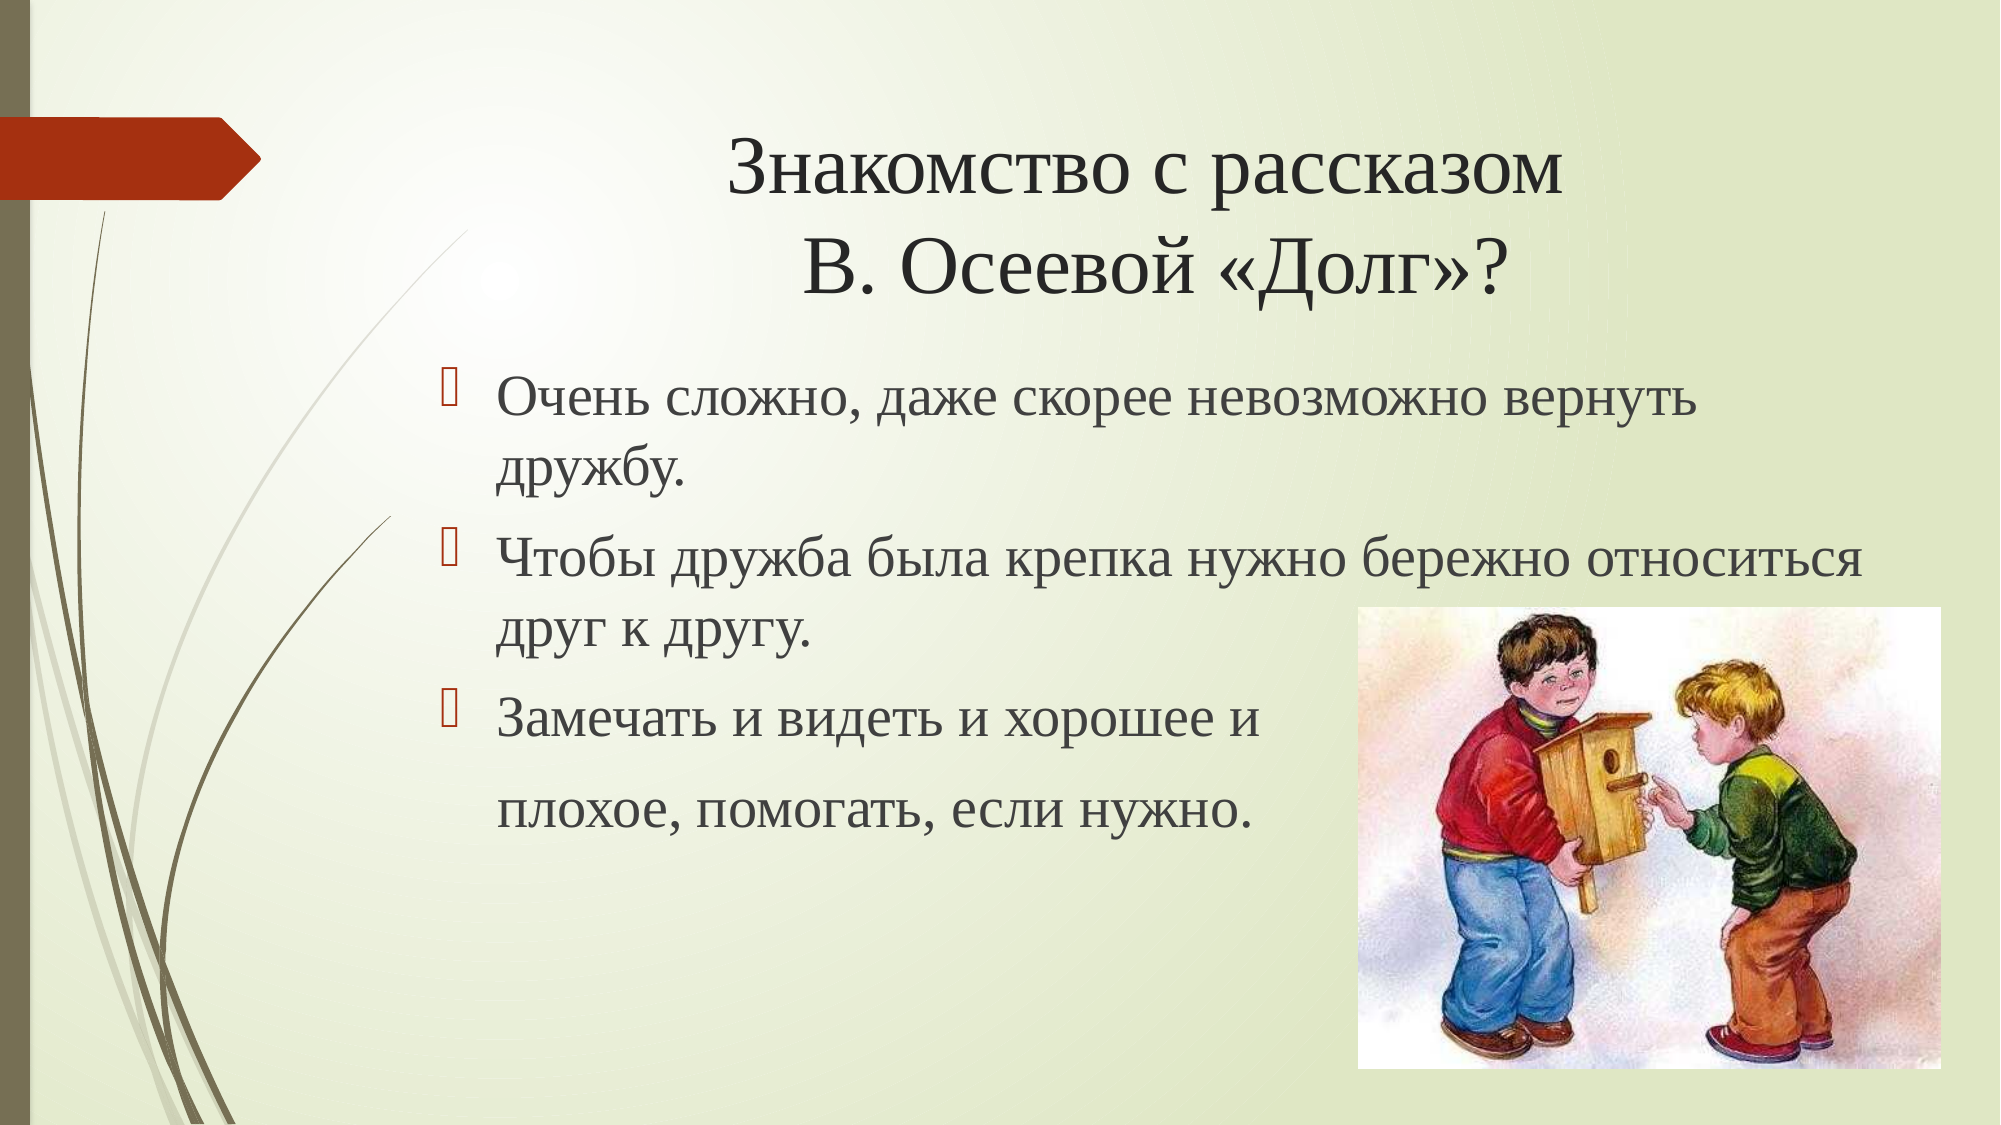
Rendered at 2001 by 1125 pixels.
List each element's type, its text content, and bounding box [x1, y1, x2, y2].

list Очень сложно, даже скорее невозможно вернуть дружбу. Чтобы дружба была крепка нужно бережно относиться друг к другу. Замечать и видеть и хорошее и плохое, помогать, если нужно. [424, 350, 1888, 970]
picture [1357, 607, 1941, 1069]
title Знакомство с рассказом В. Осеевой «Долг»? [425, 102, 1888, 313]
